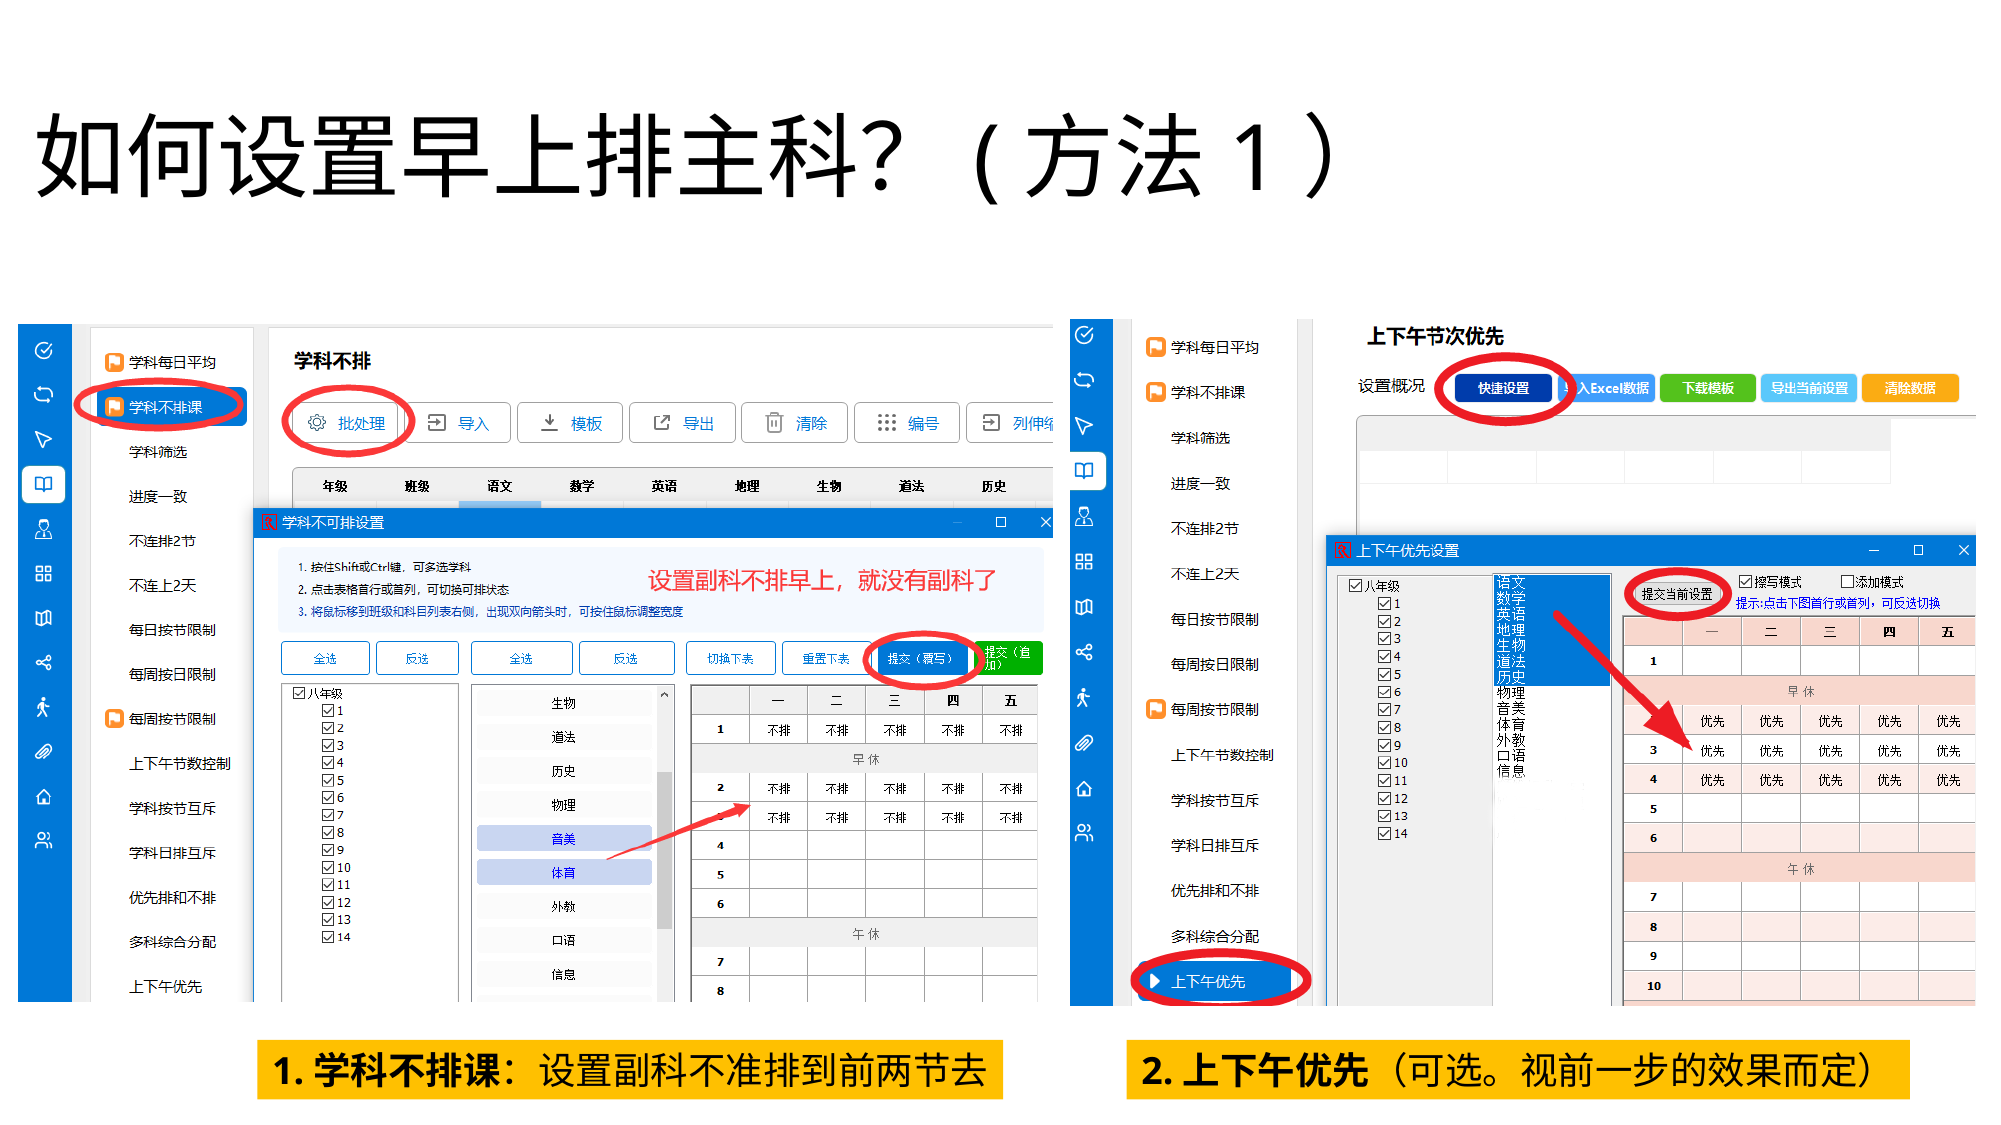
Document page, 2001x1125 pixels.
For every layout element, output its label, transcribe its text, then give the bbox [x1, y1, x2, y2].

text_box 2.上下午优先（可选。视前一步的效果而定） [1126, 1039, 1910, 1100]
picture [1070, 319, 1976, 1006]
text_box 1.学科不排课：设置副科不准排到前两节去 [257, 1039, 1004, 1100]
title 如何设置早上排主科？(方法1） [18, 52, 1744, 270]
picture [18, 324, 1053, 1002]
